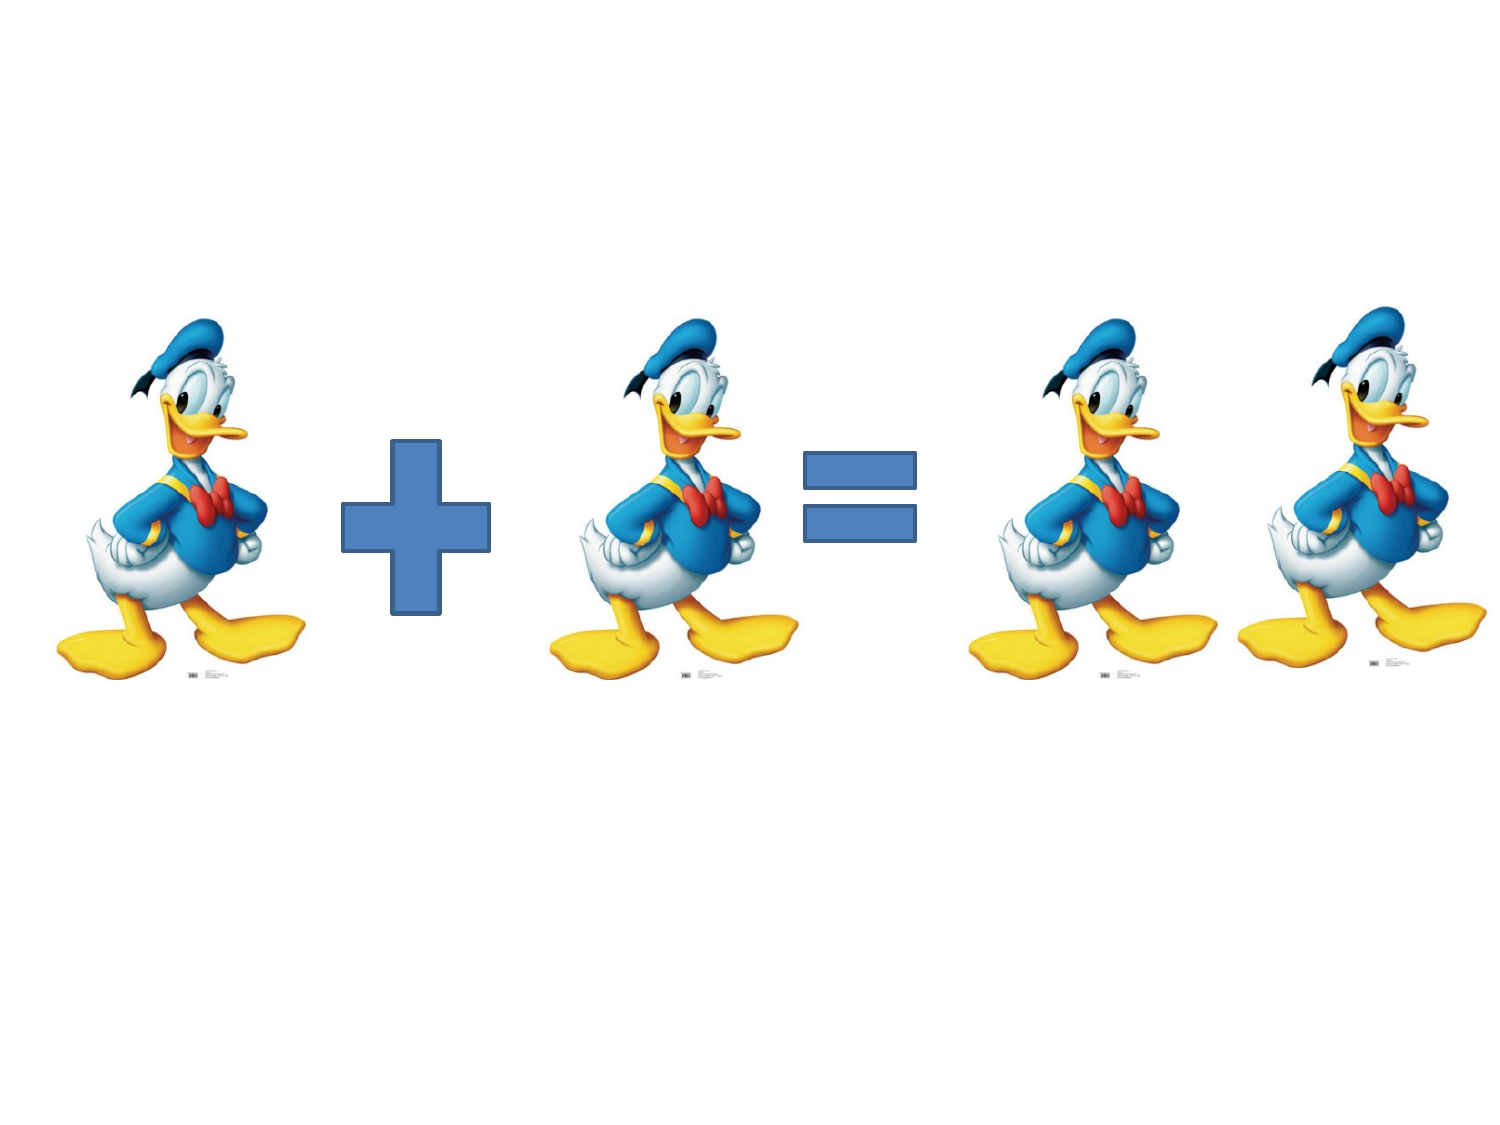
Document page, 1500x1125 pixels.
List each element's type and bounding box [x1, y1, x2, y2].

text_box [815, 504, 917, 543]
picture [46, 316, 320, 680]
text_box [341, 439, 491, 616]
picture [538, 316, 812, 680]
text_box [815, 451, 917, 490]
picture [958, 304, 1500, 680]
